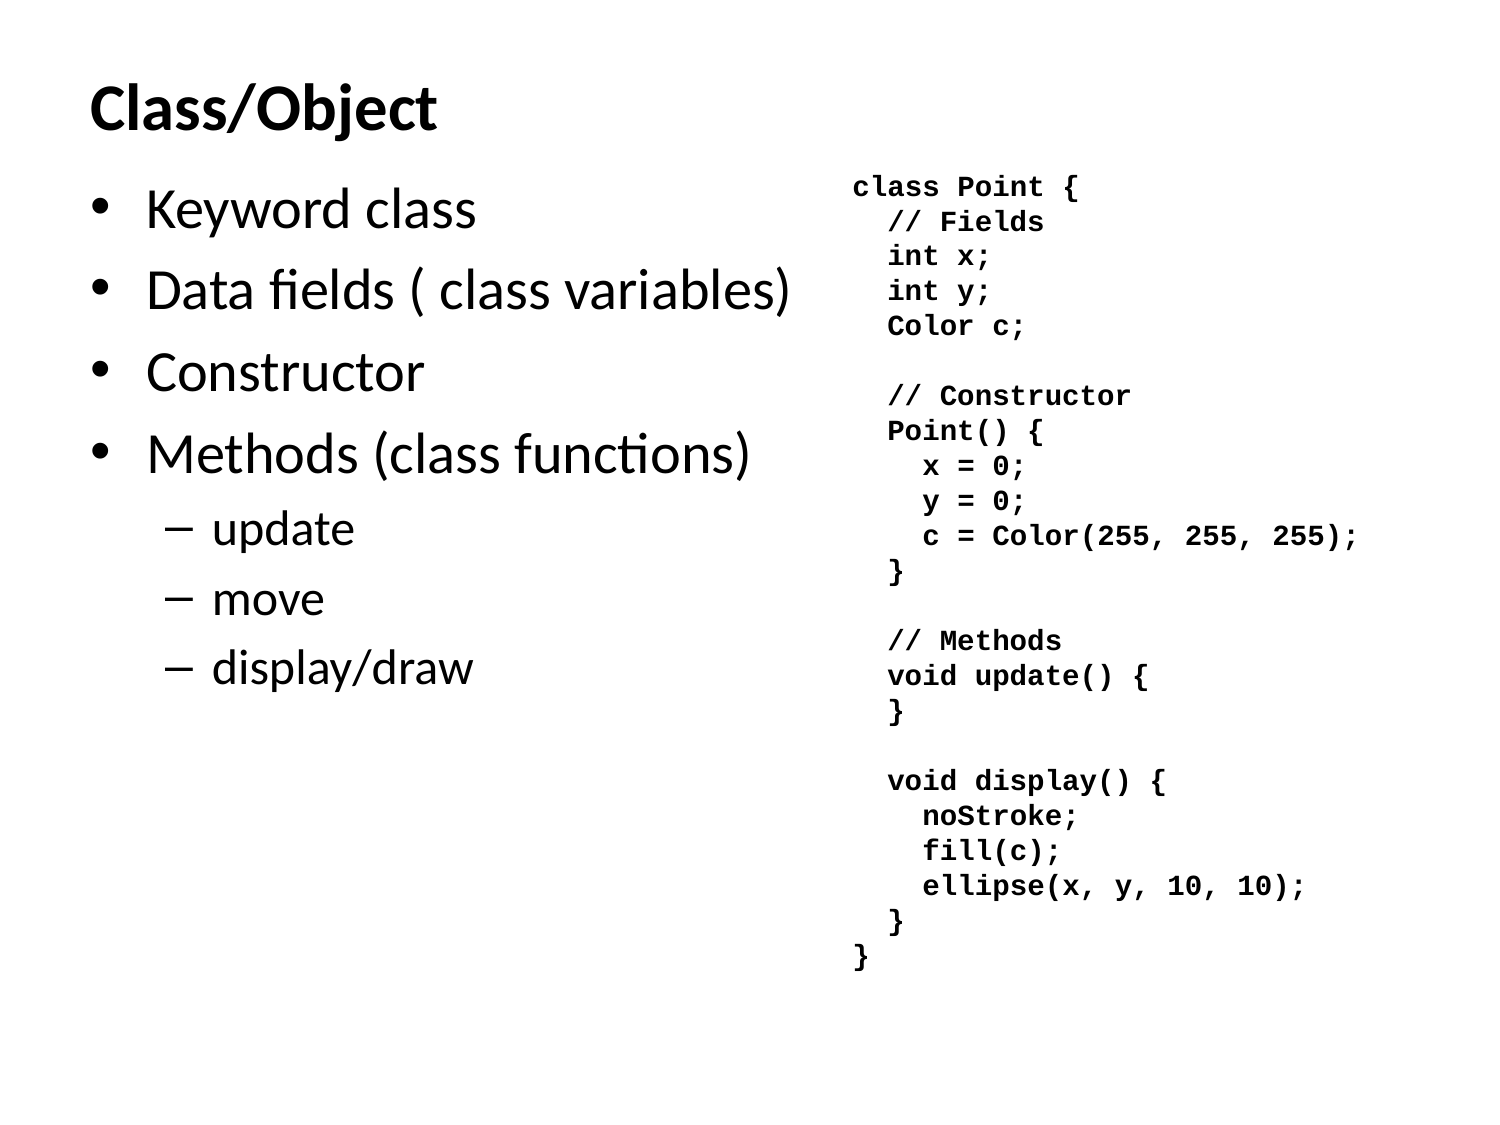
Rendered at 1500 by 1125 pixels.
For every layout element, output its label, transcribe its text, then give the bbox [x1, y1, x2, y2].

list Keyword class Data fields ( class variables) Constructor Methods (class functions) update move display/draw [74, 162, 1426, 1006]
title Class/Object [74, 44, 1426, 162]
text_box class Point { // Fields int x; int y; Color c; // Constructor Point() { x = 0; y = 0; c = Color(255, 255, 255); } // Methods void update() { } void display() { noStroke; fill(c); ellipse(x, y, 10, 10); } } [837, 159, 1375, 979]
